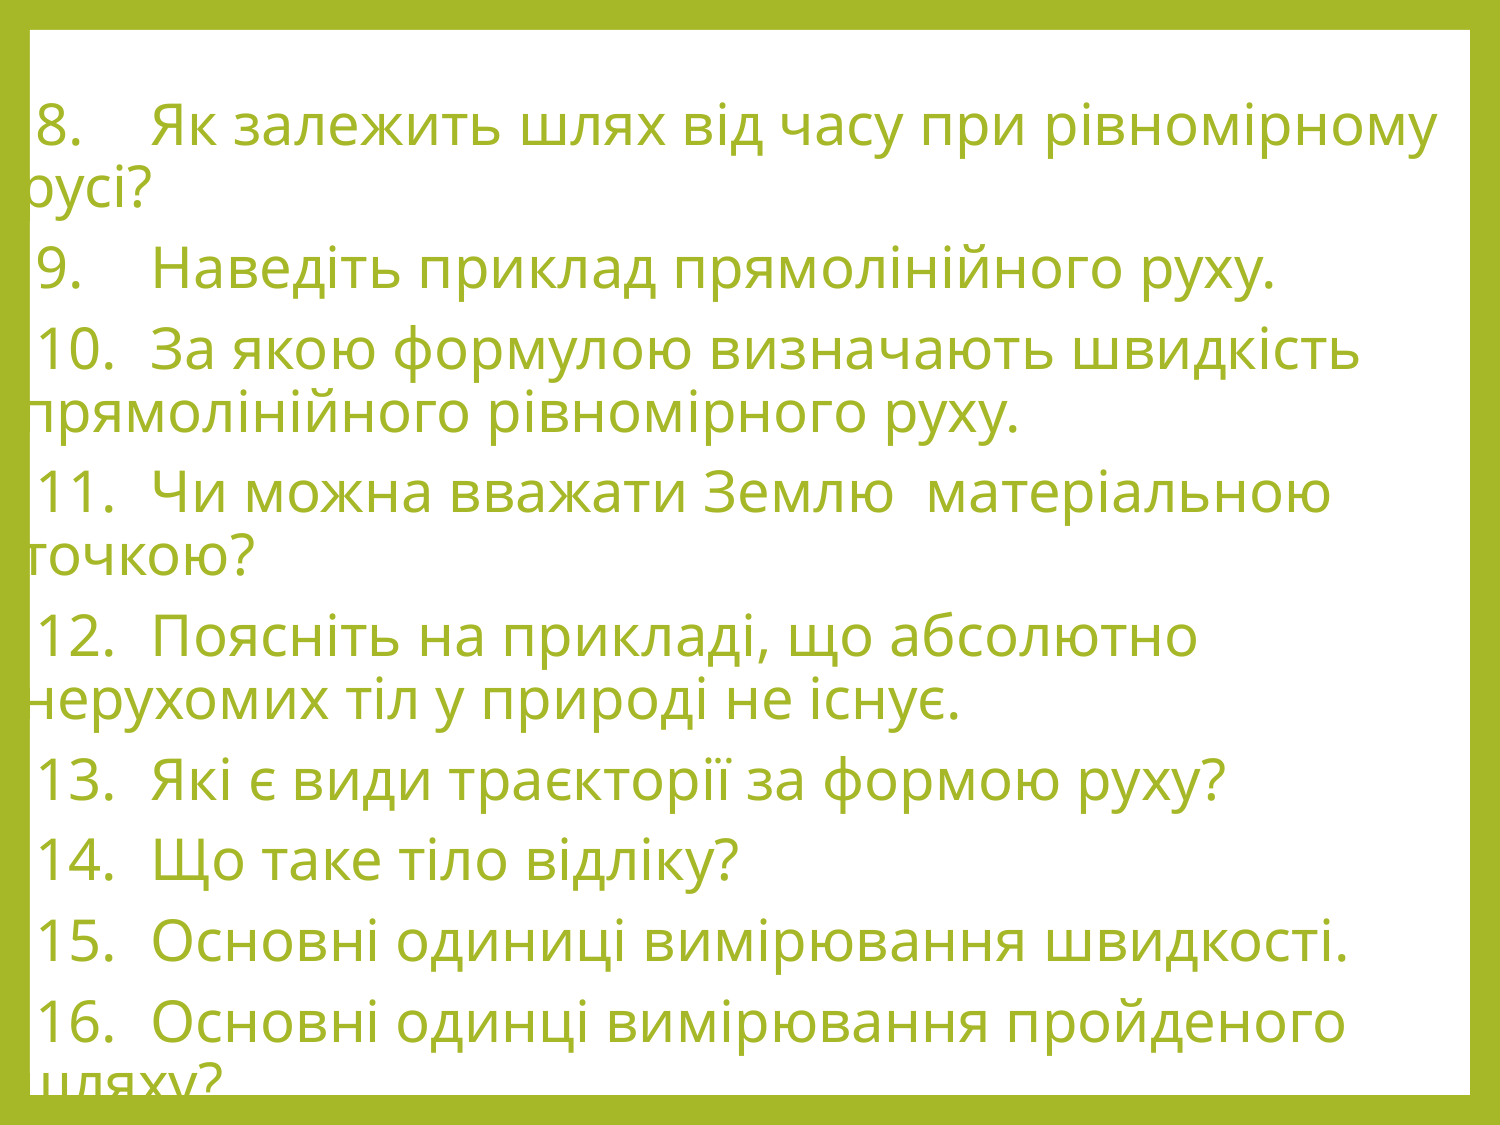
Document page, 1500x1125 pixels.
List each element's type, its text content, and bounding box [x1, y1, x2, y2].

list 8. Як залежить шлях від часу при рівномірному русі? 9. Наведіть приклад прямолінійного руху. 10. За якою формулою визначають швидкість прямолінійного рівномірного руху. 11. Чи можна вважати Землю матеріальною точкою? 12. Поясніть на прикладі, що абсолютно нерухомих тіл у природі не існує. 13. Які є види траєкторії за формою руху? 14. Що таке тіло відліку? 15. Основні одиниці вимірювання швидкості. 16. Основні одинці вимірювання пройденого шляху? [0, 0, 1500, 1125]
